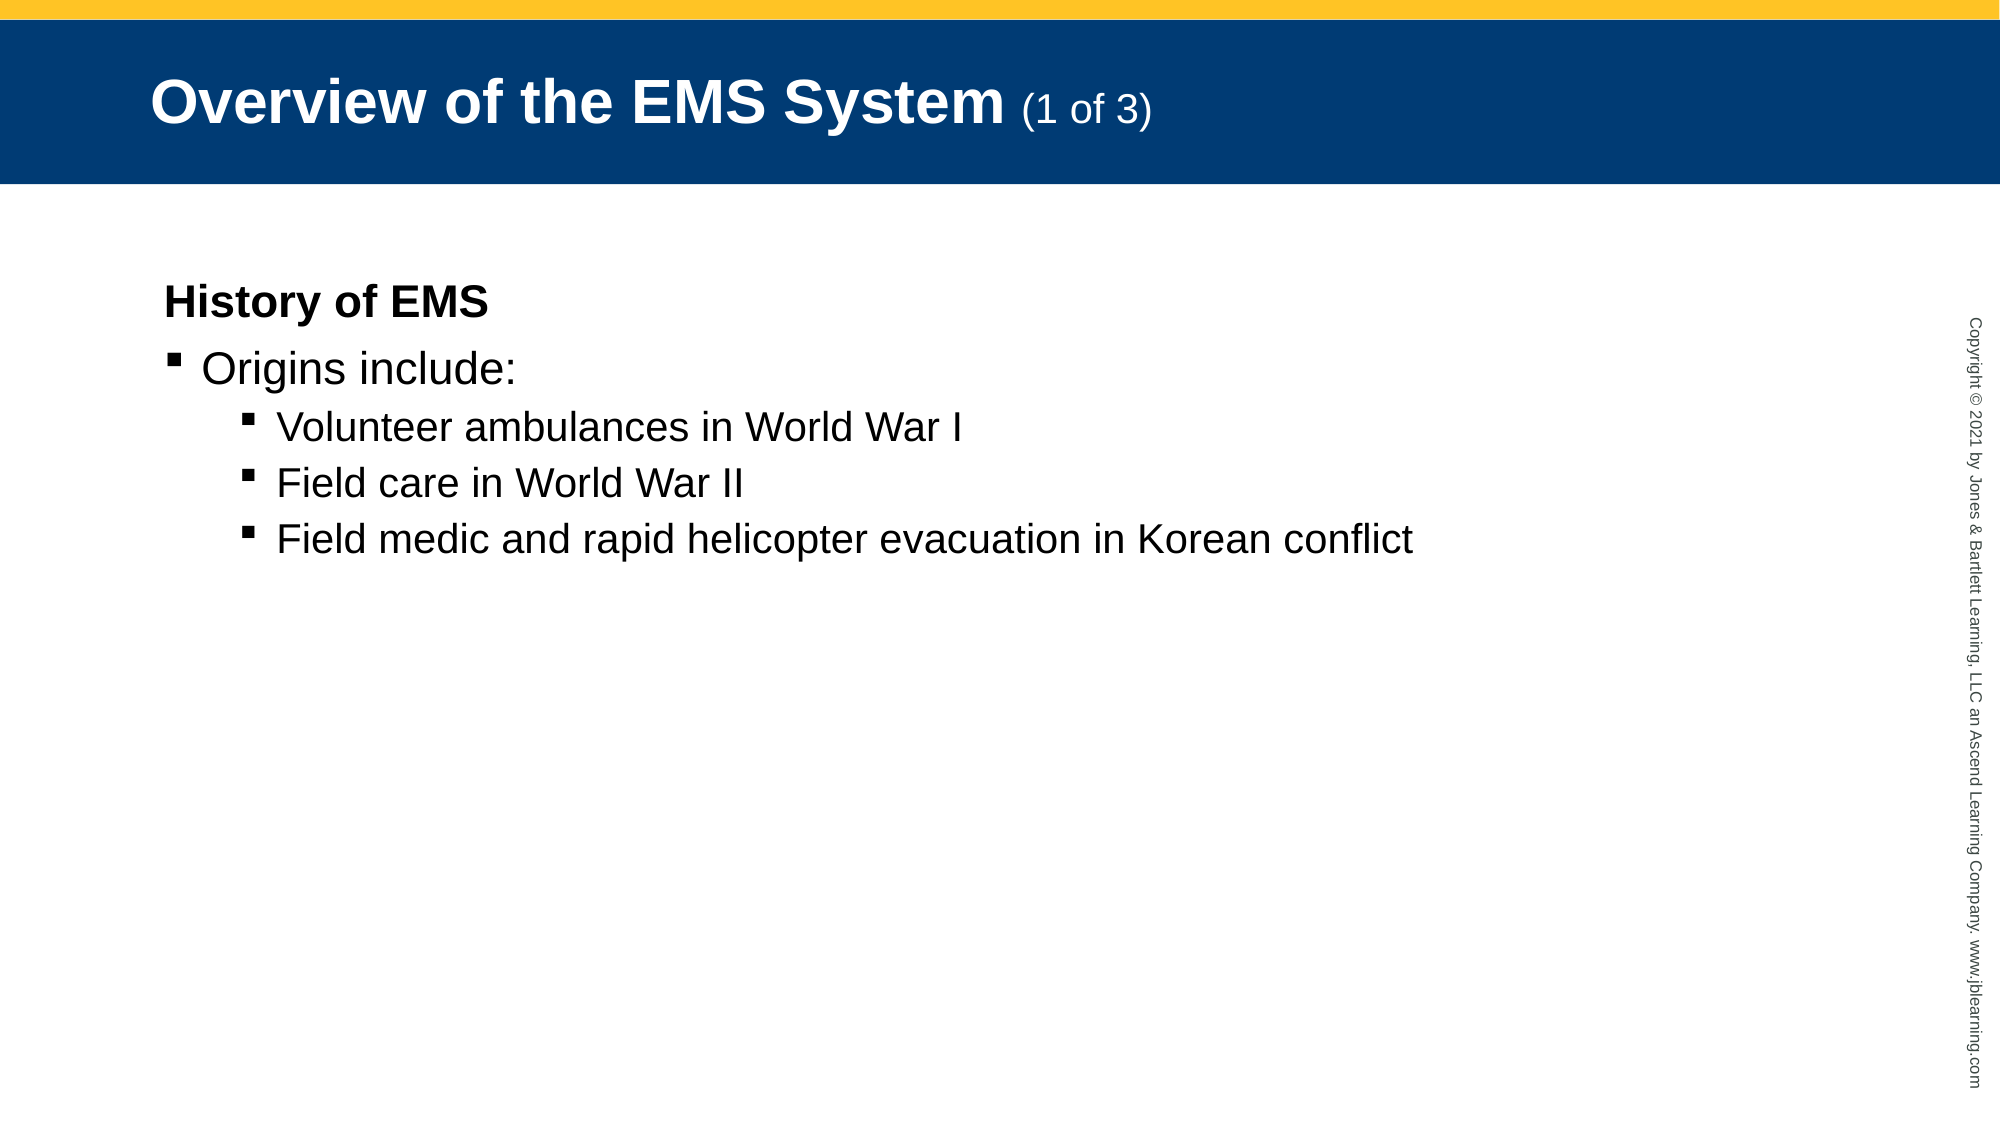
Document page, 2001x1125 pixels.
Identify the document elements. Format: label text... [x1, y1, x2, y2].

list History of EMS Origins include: Volunteer ambulances in World War I Field care in World War II Field medic and rapid helicopter evacuation in Korean conflict [148, 241, 1861, 896]
title Overview of the EMS System (1 of 3) [0, 19, 2000, 185]
